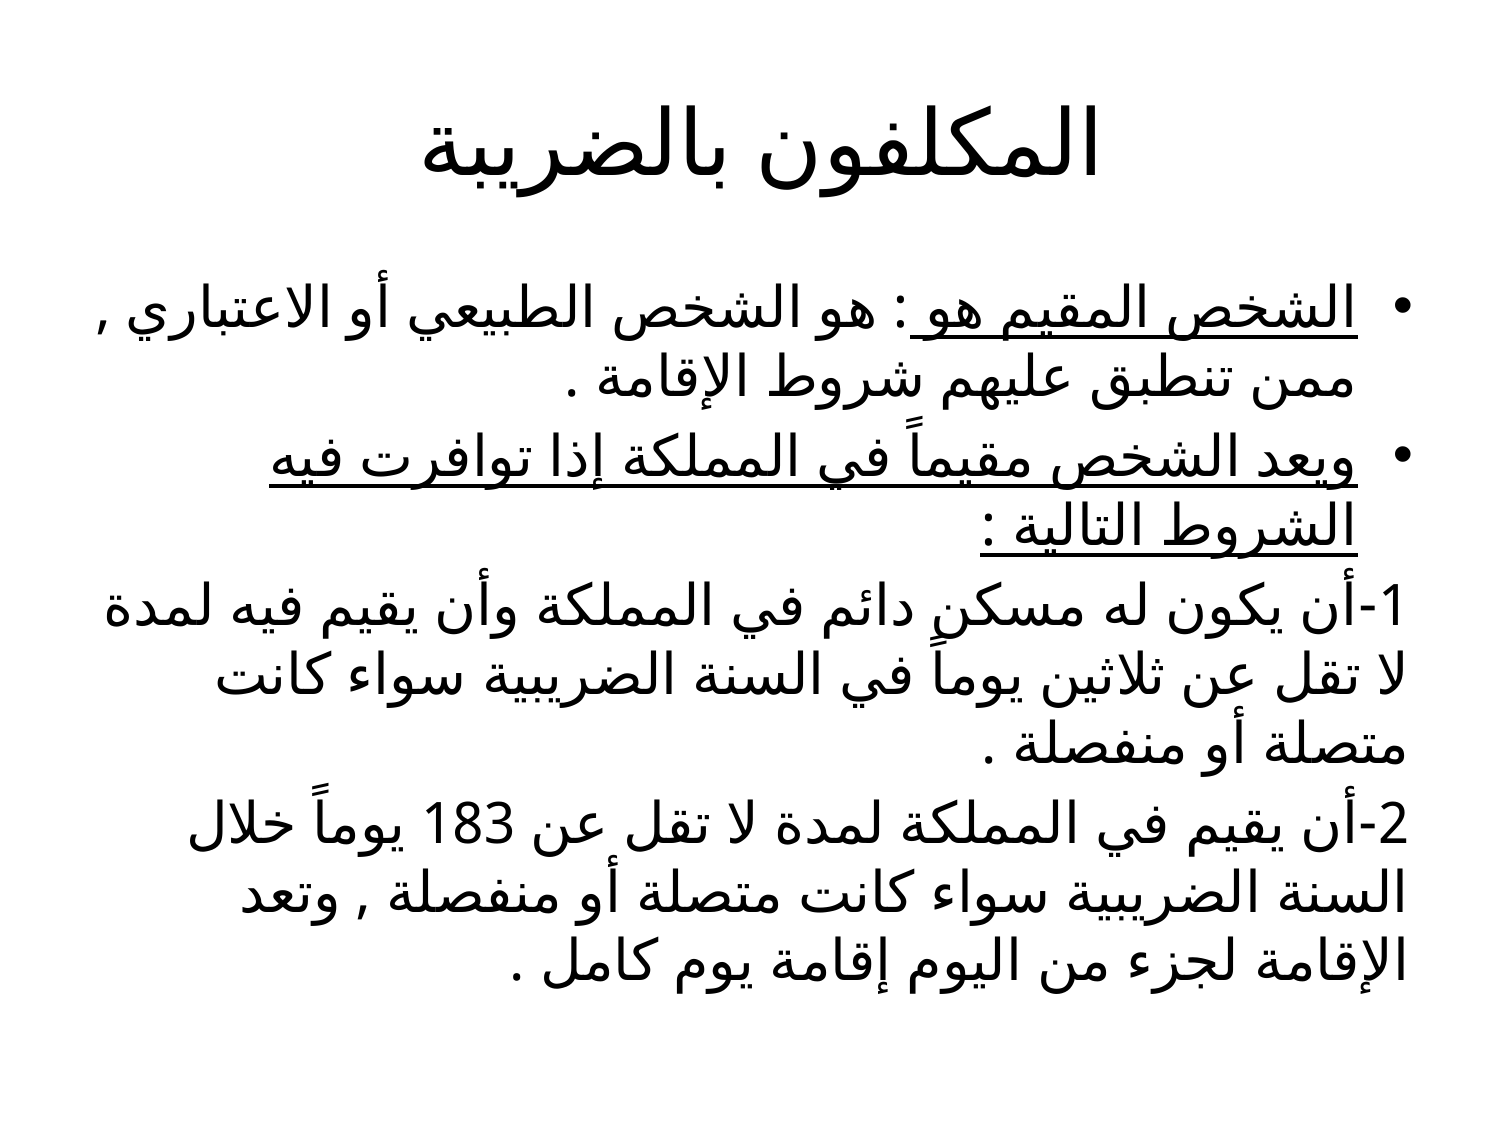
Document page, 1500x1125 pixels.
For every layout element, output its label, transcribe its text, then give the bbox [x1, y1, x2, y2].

list الشخص المقيم هو : هو الشخص الطبيعي أو الاعتباري , ممن تنطبق عليهم شروط الإقامة . ويعد الشخص مقيماً في المملكة إذا توافرت فيه الشروط التالية : 1-أن يكون له مسكن دائم في المملكة وأن يقيم فيه لمدة لا تقل عن ثلاثين يوماً في السنة الضريبية سواء كانت متصلة أو منفصلة . 2-أن يقيم في المملكة لمدة لا تقل عن 183 يوماً خلال السنة الضريبية سواء كانت متصلة أو منفصلة , وتعد الإقامة لجزء من اليوم إقامة يوم كامل . [75, 262, 1425, 1005]
title المكلفون بالضريبة [75, 45, 1425, 233]
